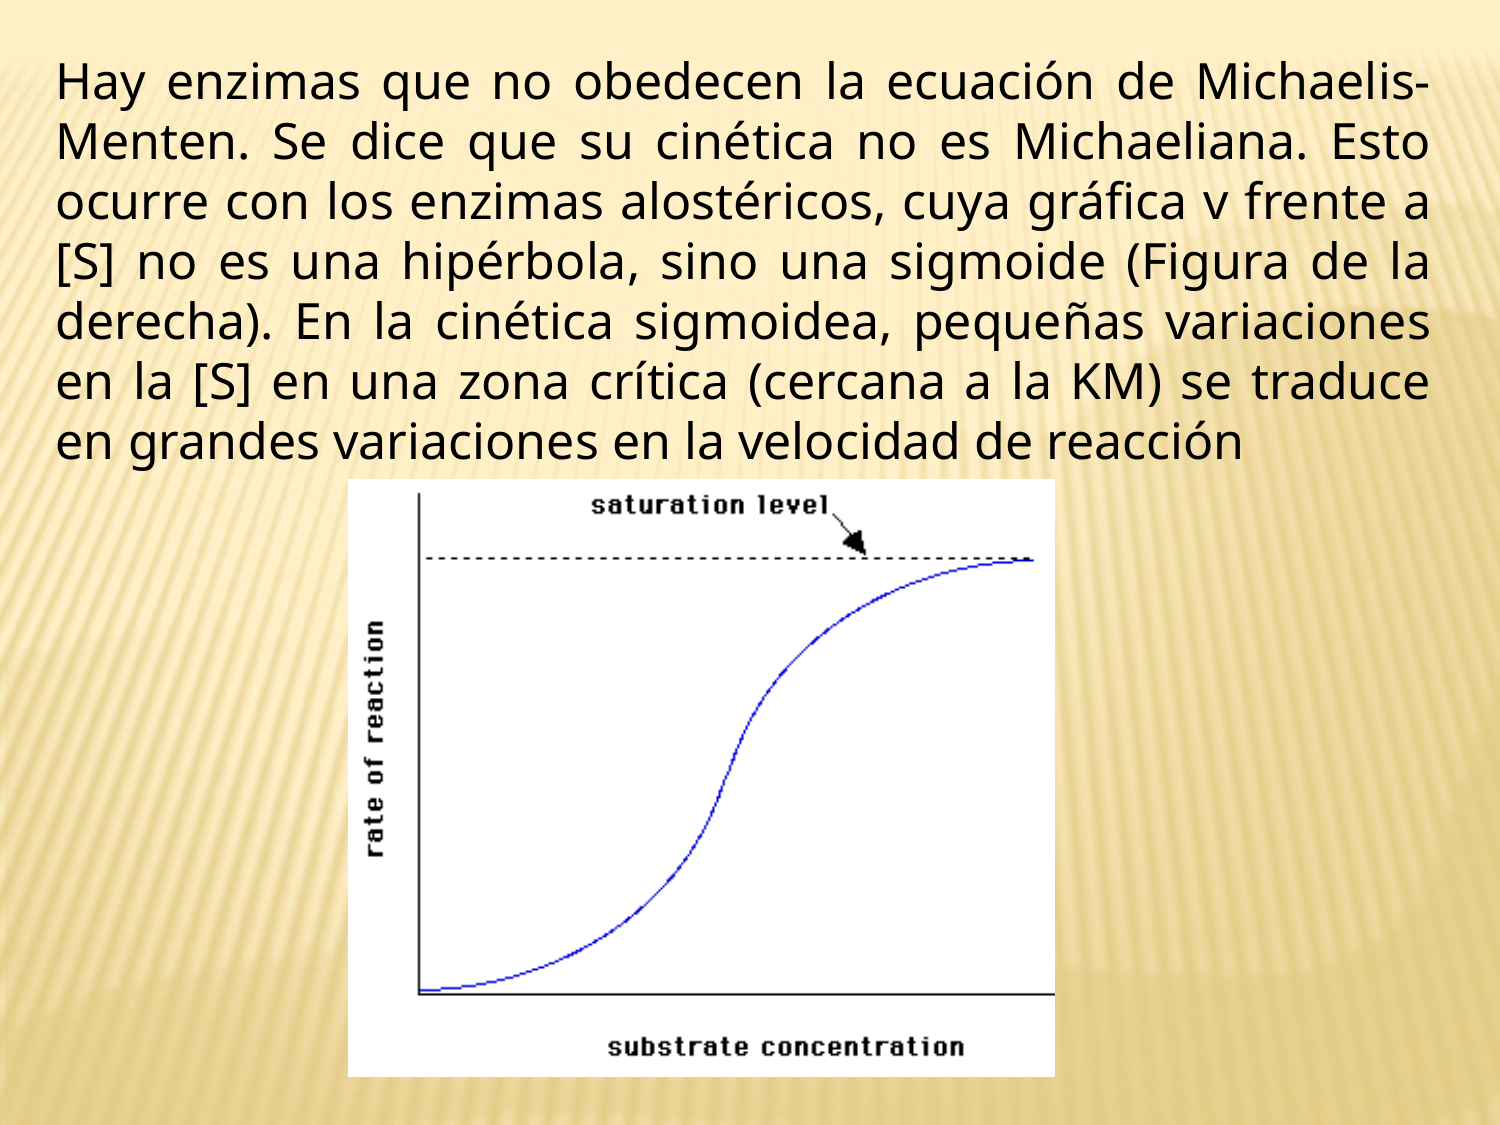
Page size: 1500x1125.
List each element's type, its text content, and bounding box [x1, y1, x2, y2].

picture [348, 479, 1055, 1077]
text_box Hay enzimas que no obedecen la ecuación de Michaelis-Menten. Se dice que su cinética no es Michaeliana. Esto ocurre con los enzimas alostéricos, cuya gráfica v frente a [S] no es una hipérbola, sino una sigmoide (Figura de la derecha). En la cinética sigmoidea, pequeñas variaciones en la [S] en una zona crítica (cercana a la KM) se traduce en grandes variaciones en la velocidad de reacción [41, 42, 1447, 478]
